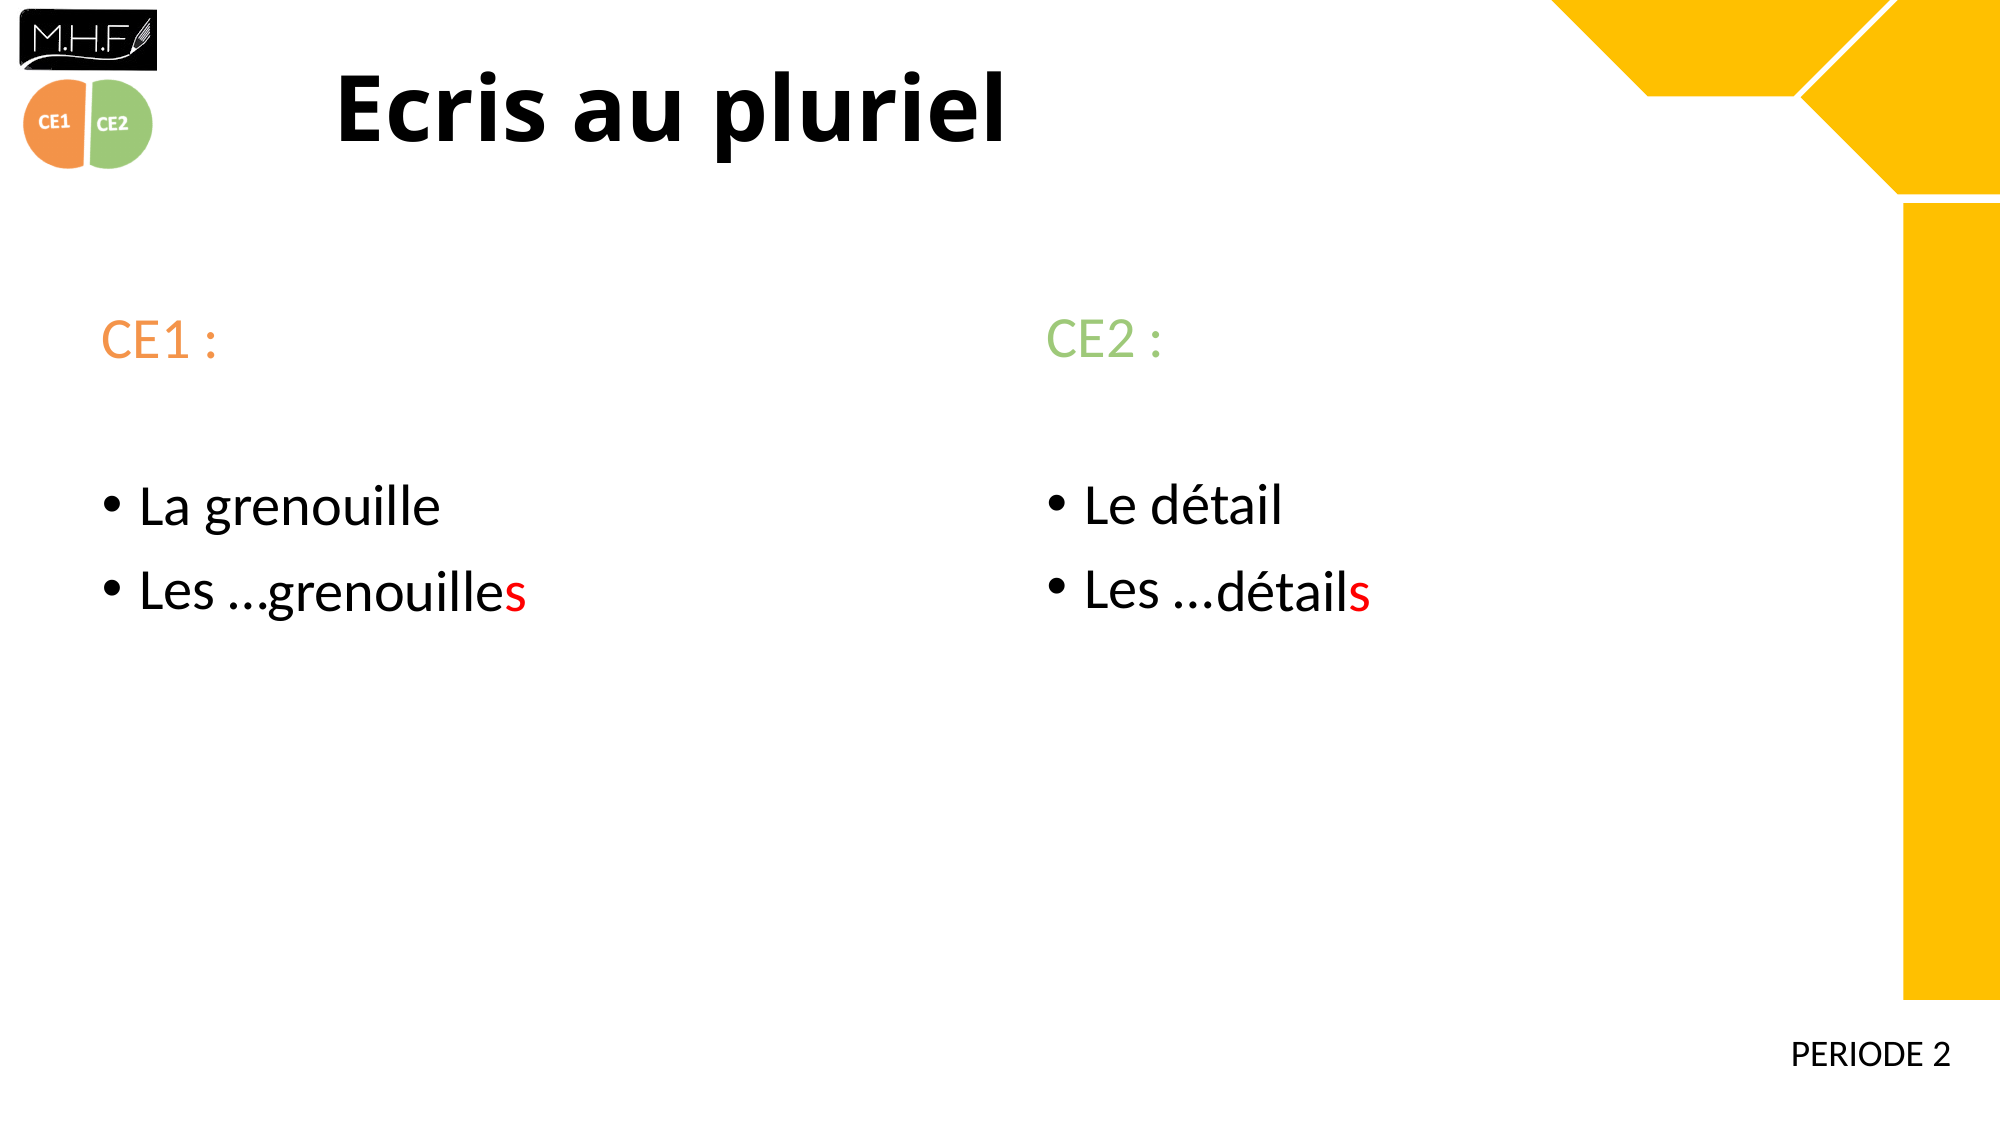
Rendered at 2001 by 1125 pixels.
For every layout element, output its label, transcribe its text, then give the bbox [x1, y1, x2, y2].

list CE1 : La grenouille Les … [86, 300, 897, 1015]
text_box [1902, 202, 2000, 1001]
text_box [1549, 0, 1892, 98]
text_box [1799, 0, 2000, 196]
text_box grenouilles détails [253, 545, 1624, 631]
title Ecris au pluriel [318, 3, 1865, 221]
text_box PERIODE 2 [1362, 1021, 1967, 1125]
text_box CE2 : Le détail Les … [1031, 299, 1853, 1014]
picture [1, 7, 177, 207]
